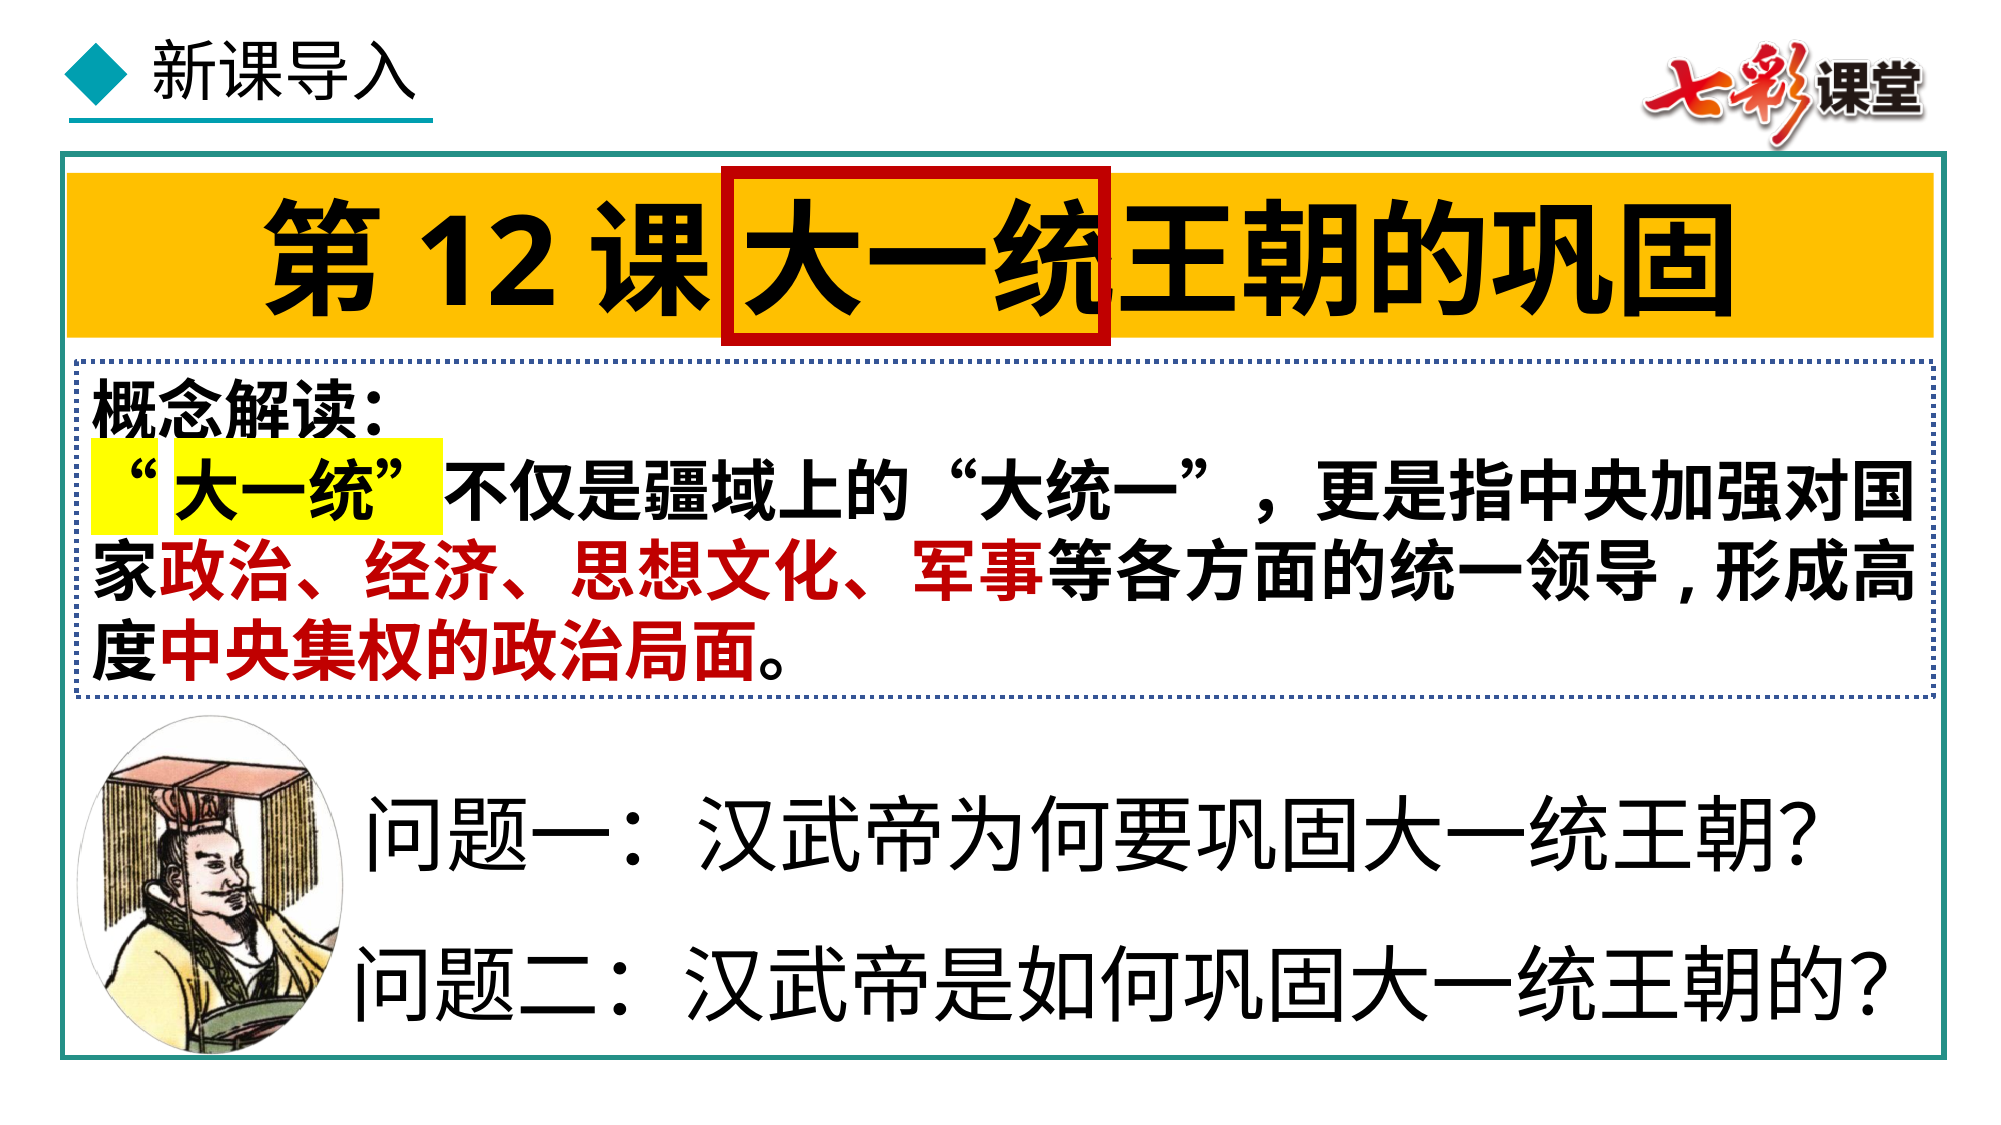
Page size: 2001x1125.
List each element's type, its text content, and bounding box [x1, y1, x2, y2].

picture [1638, 35, 1932, 151]
text_box [726, 172, 1106, 340]
text_box 概念解读： “大一统”不仅是疆域上的“大统一”，更是指中央加强对国家政治、经济、思想文化、军事等各方面的统一领导,形成高度中央集权的政治局面。 [76, 361, 1934, 697]
picture [65, 696, 363, 1061]
text_box 第12课 大一统王朝的巩固 [66, 172, 726, 338]
text_box 第12课 大一统王朝的巩固 [1106, 172, 1934, 338]
text_box 问题一：汉武帝为何要巩固大一统王朝？ 问题二：汉武帝是如何巩固大一统王朝的？ [363, 724, 1957, 1040]
